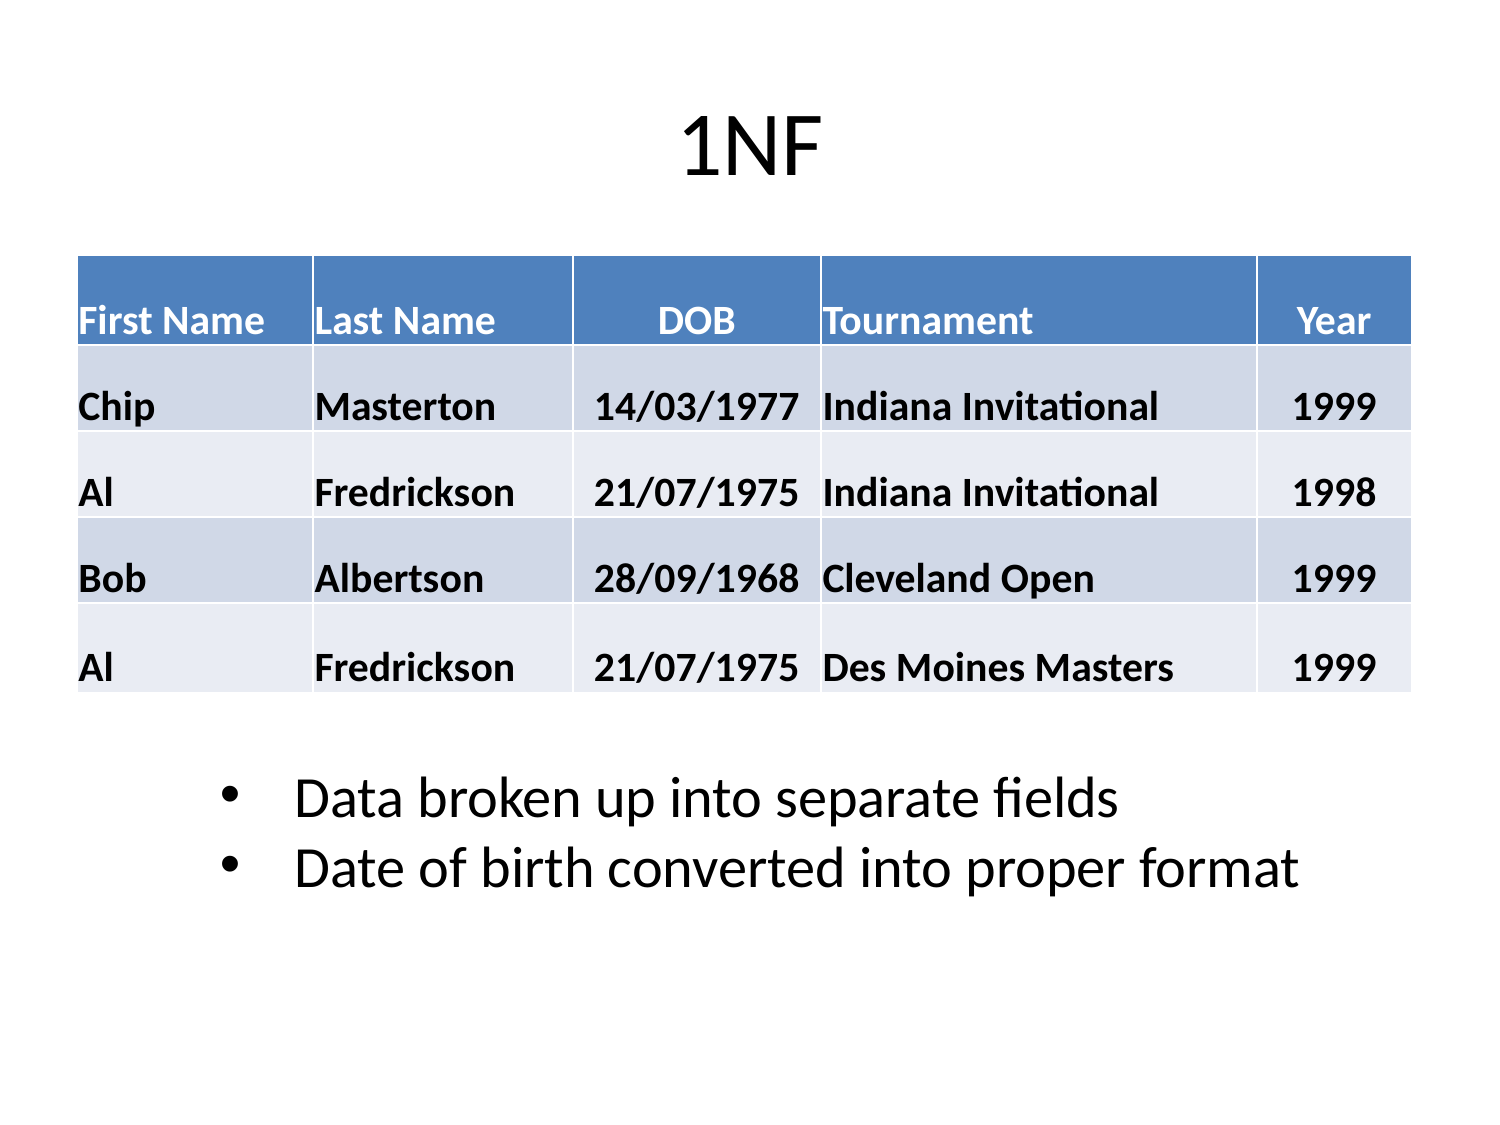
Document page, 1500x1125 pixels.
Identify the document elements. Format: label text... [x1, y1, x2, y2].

table_header Tournament [822, 256, 1256, 344]
table_cell 1999 [1258, 346, 1411, 430]
table_cell Indiana Invitational [822, 432, 1256, 516]
table_cell 1999 [1258, 518, 1411, 602]
text_box Data broken up into separate fields Date of birth converted into proper format [205, 751, 1316, 907]
table_cell Fredrickson [314, 604, 572, 692]
table_cell 21/07/1975 [574, 432, 820, 516]
table_cell Albertson [314, 518, 572, 602]
table_cell Fredrickson [314, 432, 572, 516]
title 1NF [75, 45, 1425, 233]
table_cell Bob [78, 518, 312, 602]
table_header First Name [78, 256, 312, 344]
table_cell Cleveland Open [822, 518, 1256, 602]
table_cell Des Moines Masters [822, 604, 1256, 692]
table_cell Al [78, 432, 312, 516]
table_cell Al [78, 604, 312, 692]
table_header DOB [574, 256, 820, 344]
table_cell 14/03/1977 [574, 346, 820, 430]
table_header Year [1258, 256, 1411, 344]
table_cell 1999 [1258, 604, 1411, 692]
table_cell Chip [78, 346, 312, 430]
table_cell Masterton [314, 346, 572, 430]
table_cell Indiana Invitational [822, 346, 1256, 430]
table_cell 1998 [1258, 432, 1411, 516]
table_header Last Name [314, 256, 572, 344]
table_cell 21/07/1975 [574, 604, 820, 692]
table_cell 28/09/1968 [574, 518, 820, 602]
